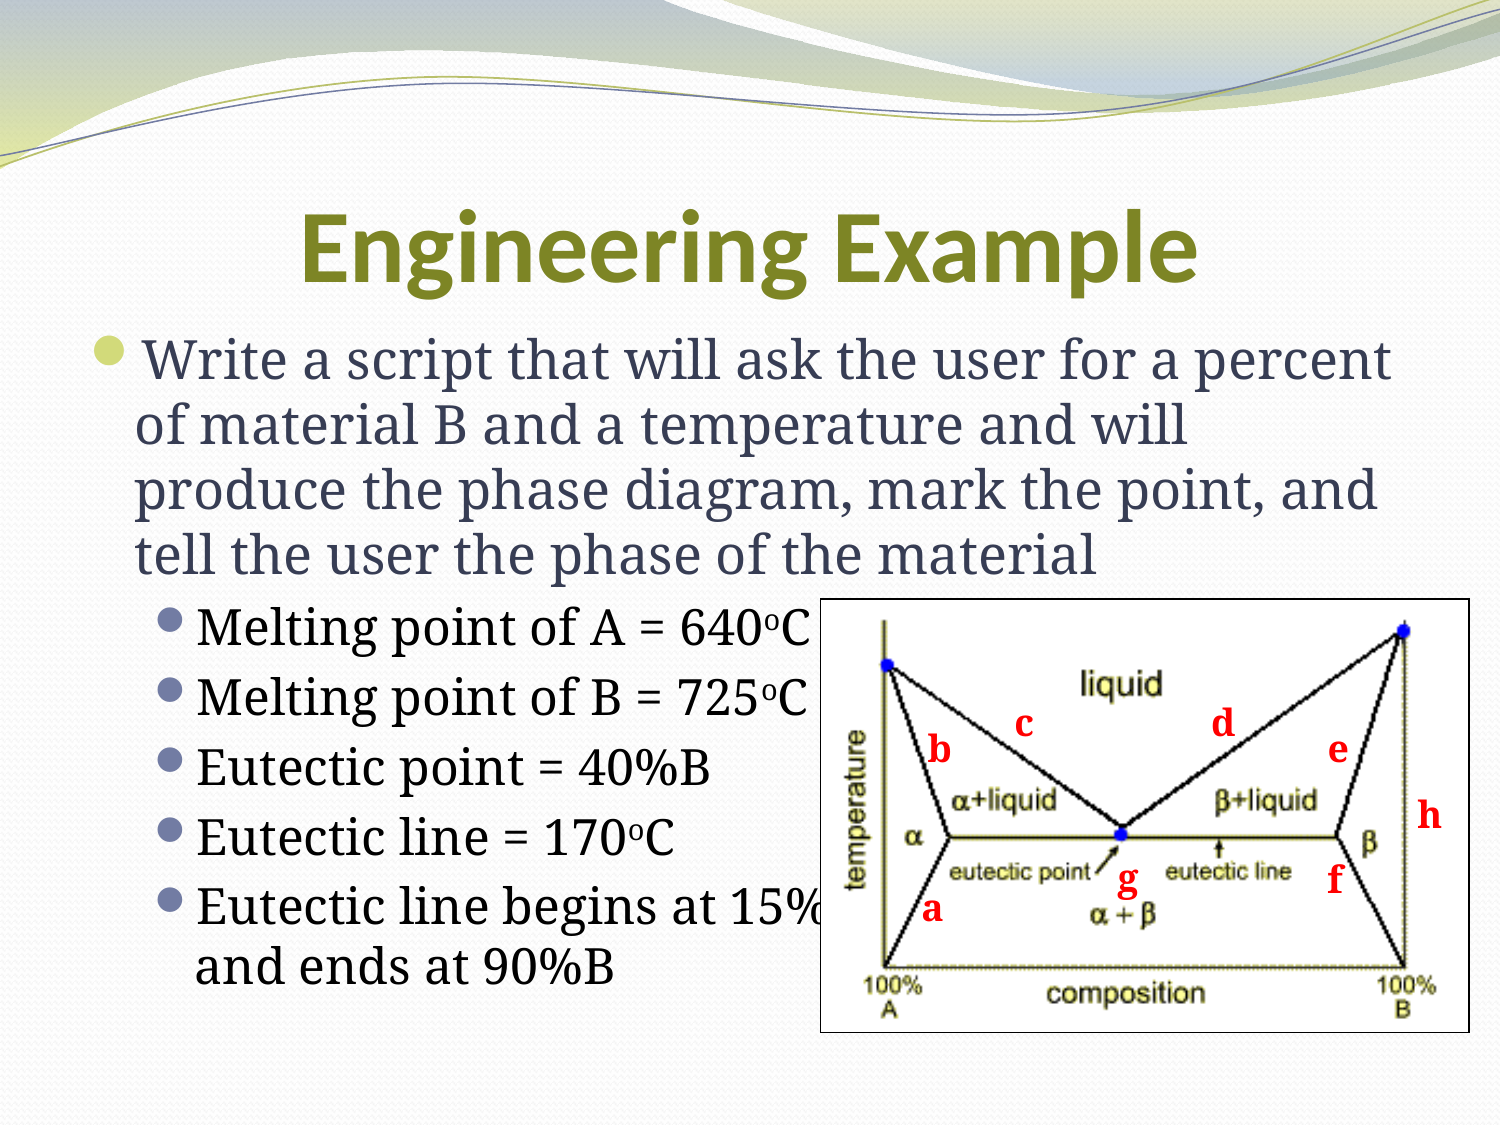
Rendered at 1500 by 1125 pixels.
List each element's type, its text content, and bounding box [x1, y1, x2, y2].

list Write a script that will ask the user for a percent of material B and a temperature and will produce the phase diagram, mark the point, and tell the user the phase of the material Melting point of A = 640oC Melting point of B = 725oC Eutectic point = 40%B Eutectic line = 170oC Eutectic line begins at 15%B and ends at 90%B [75, 317, 1425, 1103]
title Engineering Example [75, 115, 1425, 303]
picture [820, 599, 1469, 1032]
